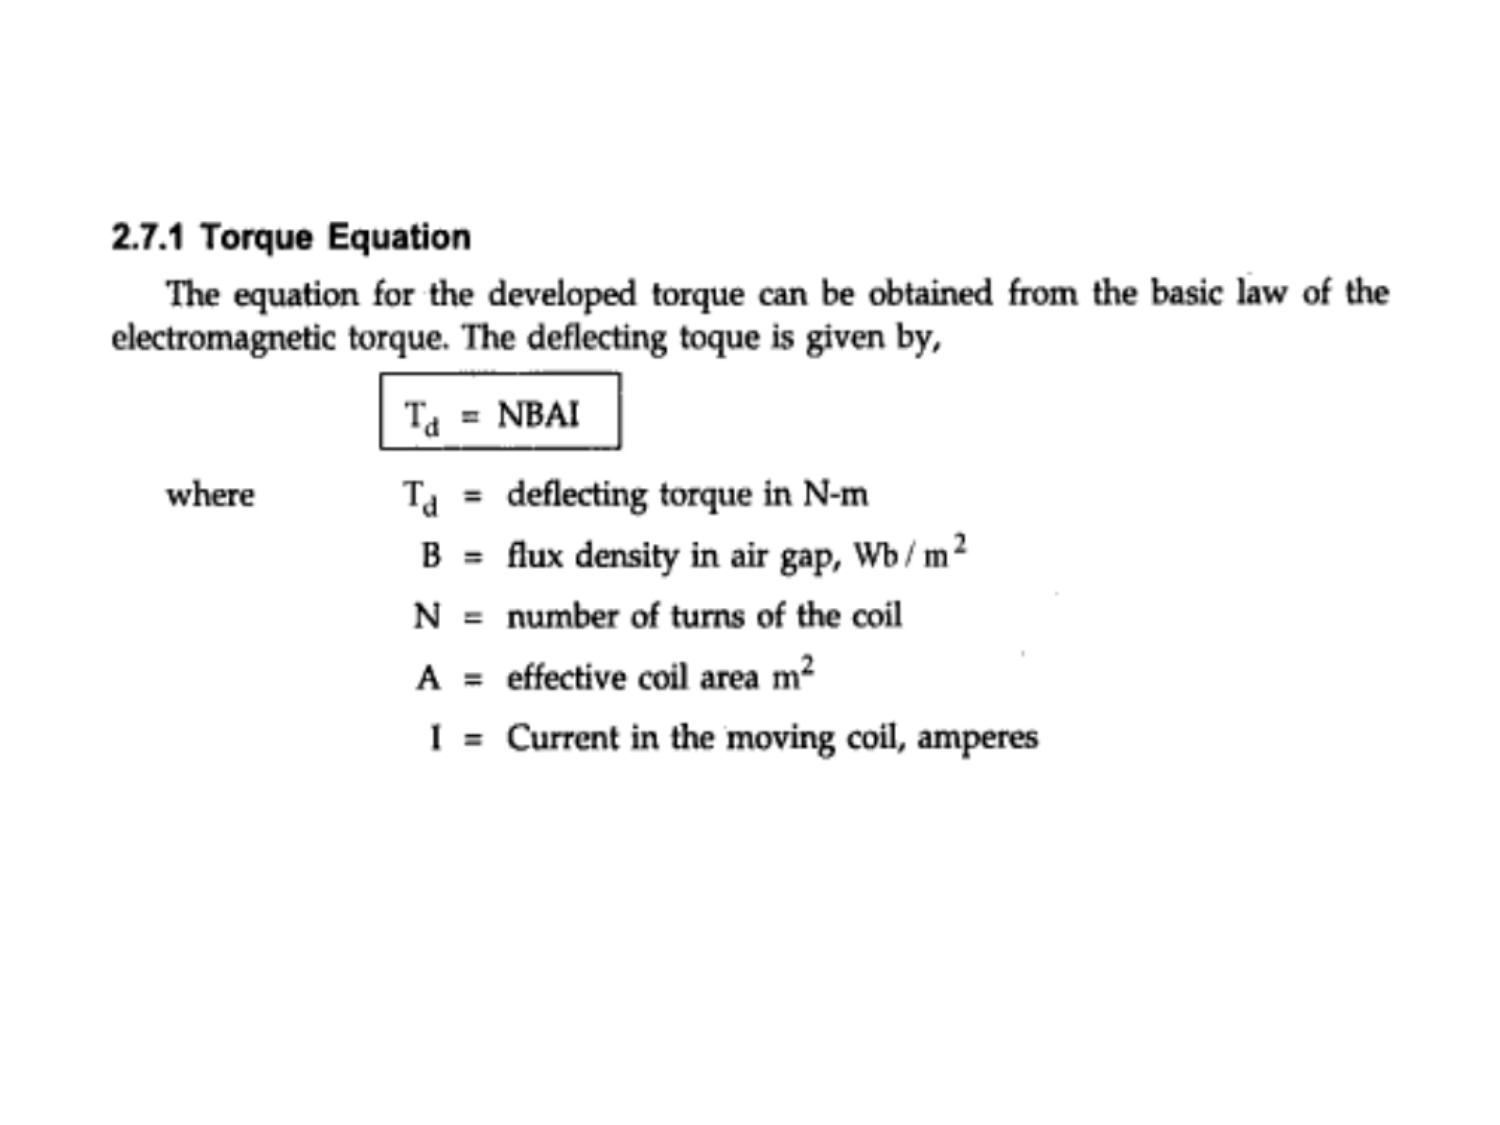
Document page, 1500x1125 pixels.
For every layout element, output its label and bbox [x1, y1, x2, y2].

list [87, 212, 1438, 776]
